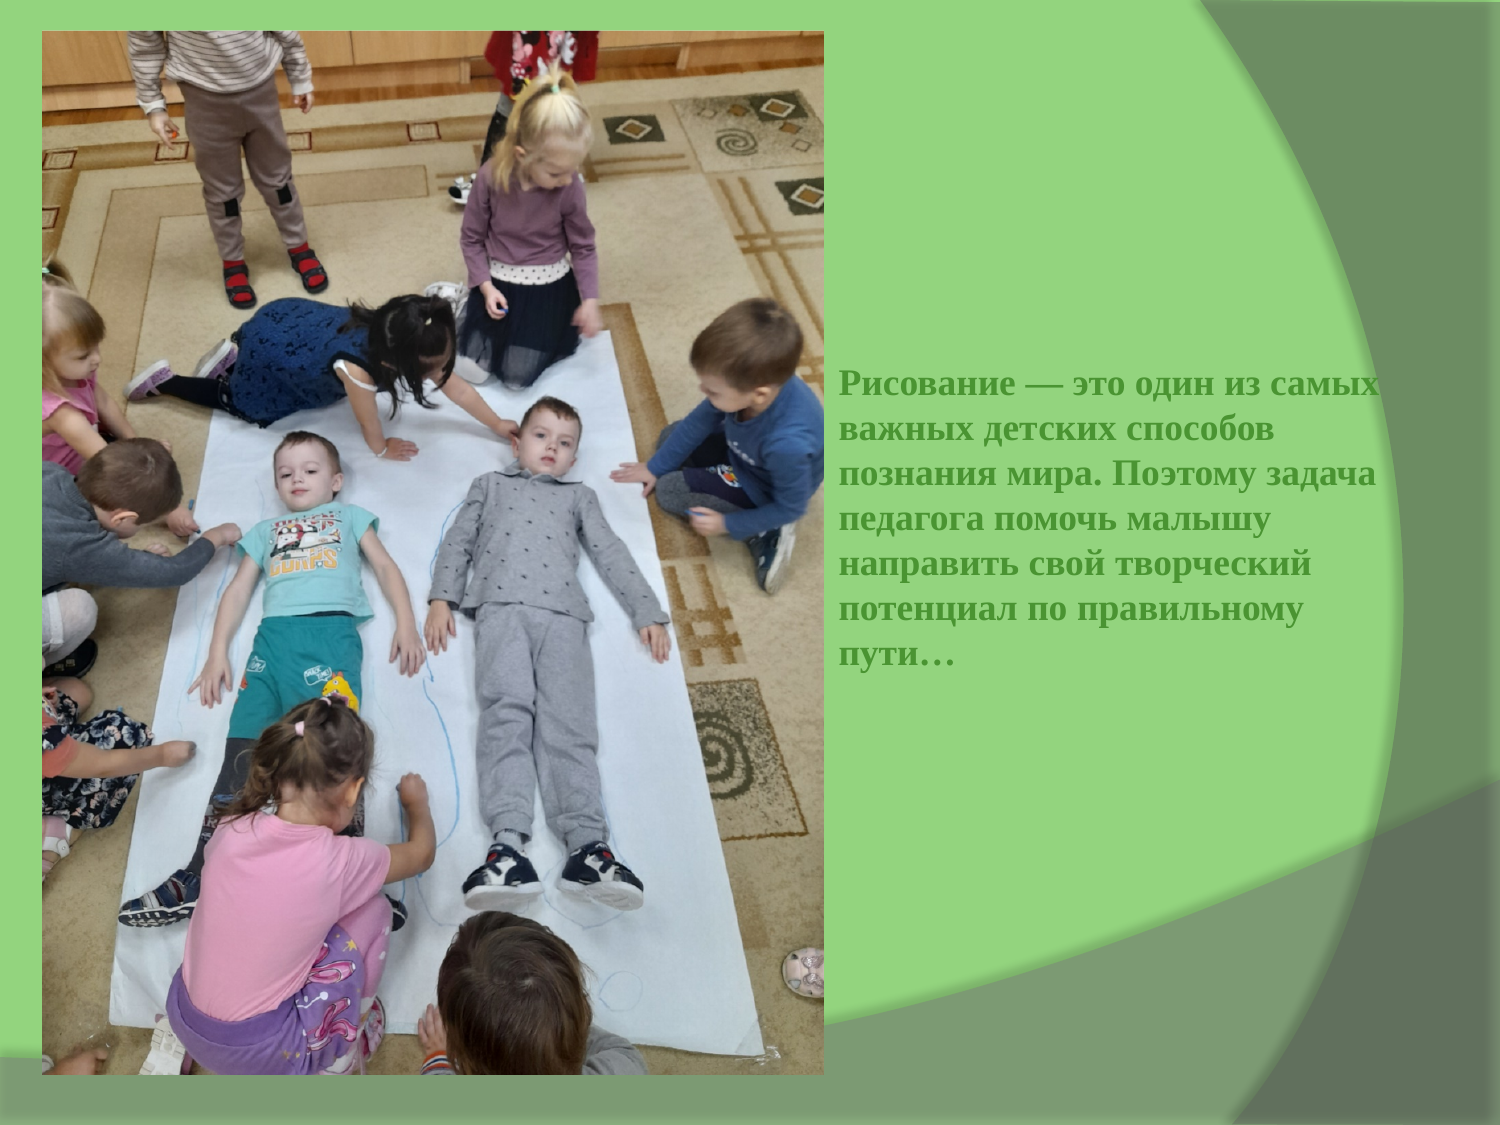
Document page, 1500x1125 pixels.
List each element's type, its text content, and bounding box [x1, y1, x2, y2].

text_box Рисование — это один из самых важных детских способов познания мира. Поэтому задача педагога помочь малышу направить свой творческий потенциал по правильному пути… [966, 350, 1427, 681]
picture [42, 953, 824, 1074]
picture [0, 161, 955, 945]
picture [42, 32, 824, 153]
